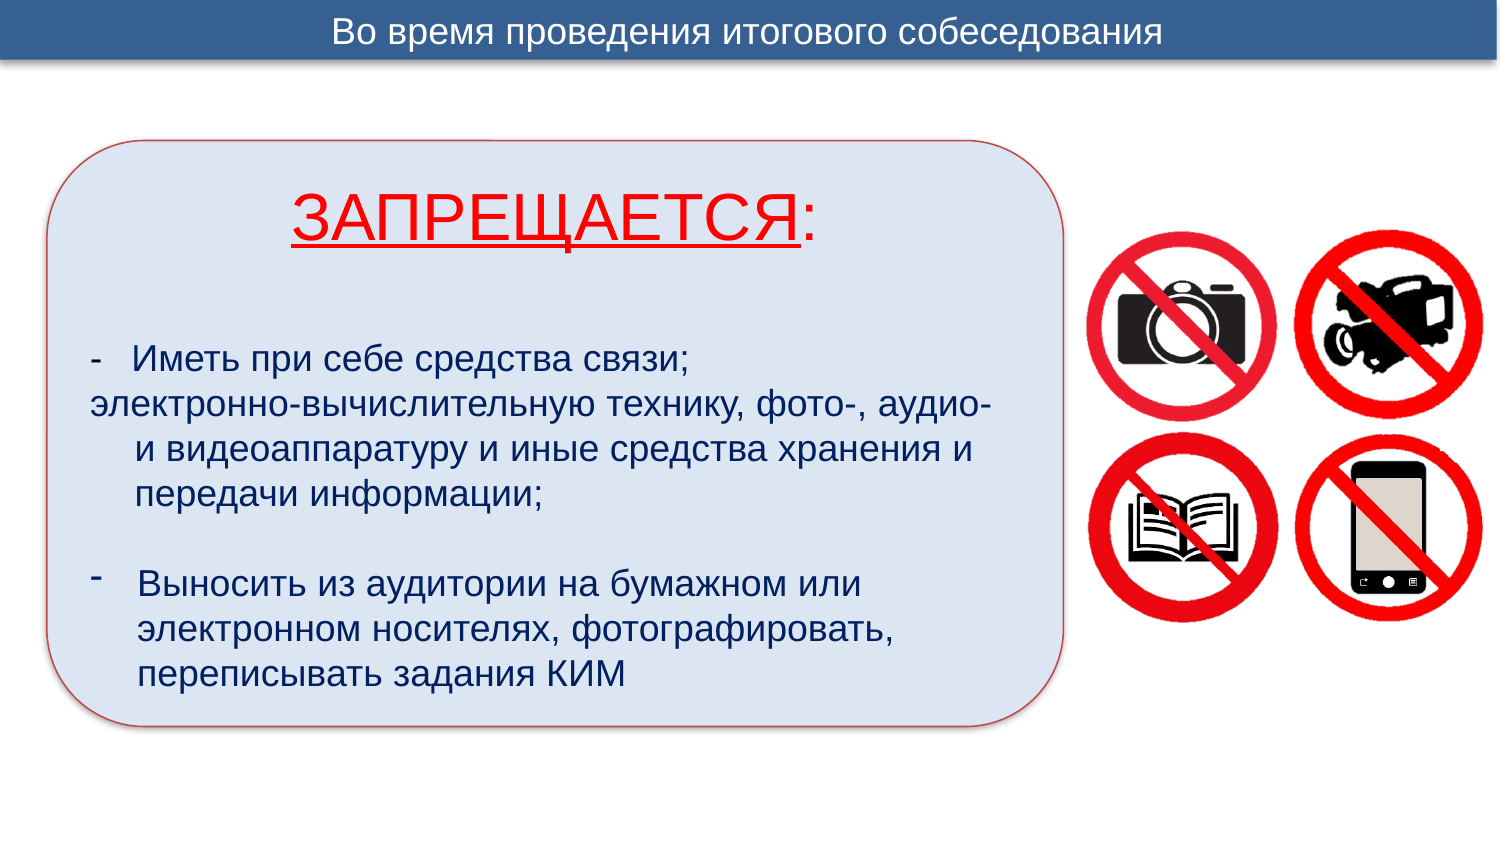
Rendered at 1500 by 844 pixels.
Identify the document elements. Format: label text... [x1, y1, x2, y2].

text_box Во время проведения итогового собеседования [0, 0, 1497, 60]
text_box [1054, 198, 1500, 650]
text_box ЗАПРЕЩАЕТСЯ: - Иметь при себе средства связи; электронно-вычислительную технику, фото-, аудио- и видеоаппаратуру и иные средства хранения и передачи информации; Выносить из аудитории на бумажном или электронном носителях, фотографировать, переписывать задания КИМ [46, 139, 1061, 728]
text_box [123, 136, 1400, 197]
